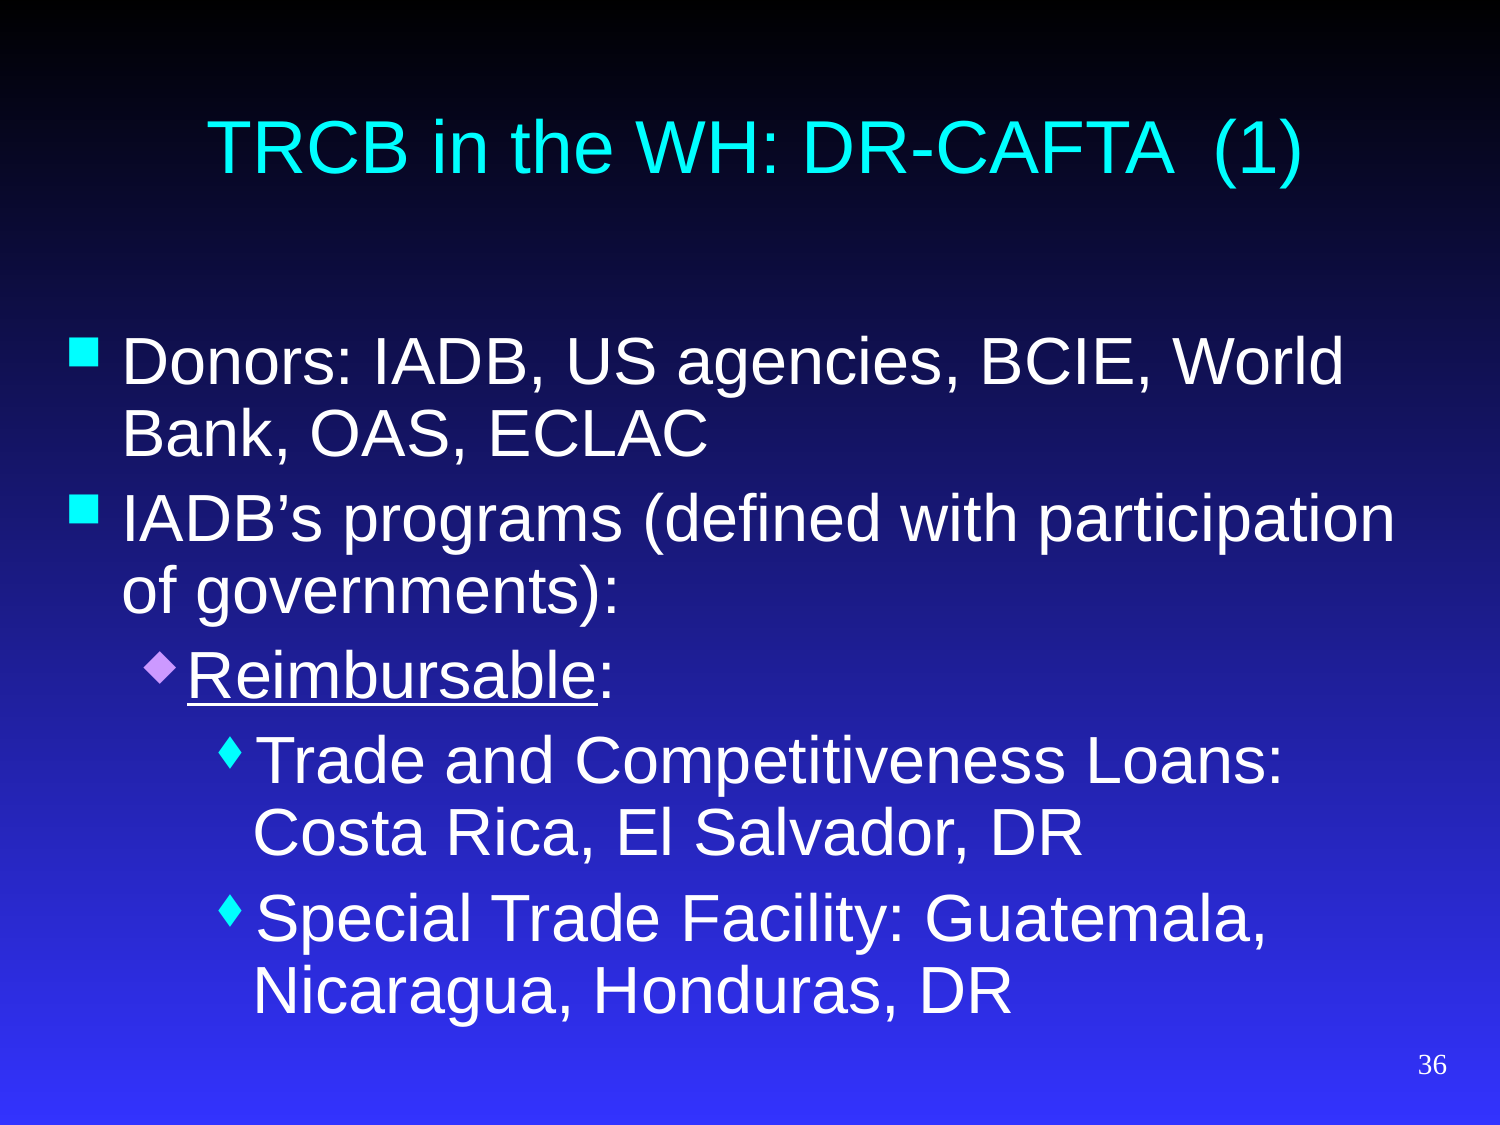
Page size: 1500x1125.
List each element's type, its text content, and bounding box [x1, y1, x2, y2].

slide_number 36 [1149, 1063, 1463, 1101]
list Donors: IADB, US agencies, BCIE, World Bank, OAS, ECLAC IADB’s programs (defined with participation of governments): Reimbursable: Trade and Competitiveness Loans: Costa Rica, El Salvador, DR Special Trade Facility: Guatemala, Nicaragua, Honduras, DR [49, 318, 1468, 1063]
title TRCB in the WH: DR-CAFTA (1) [49, 49, 1463, 238]
